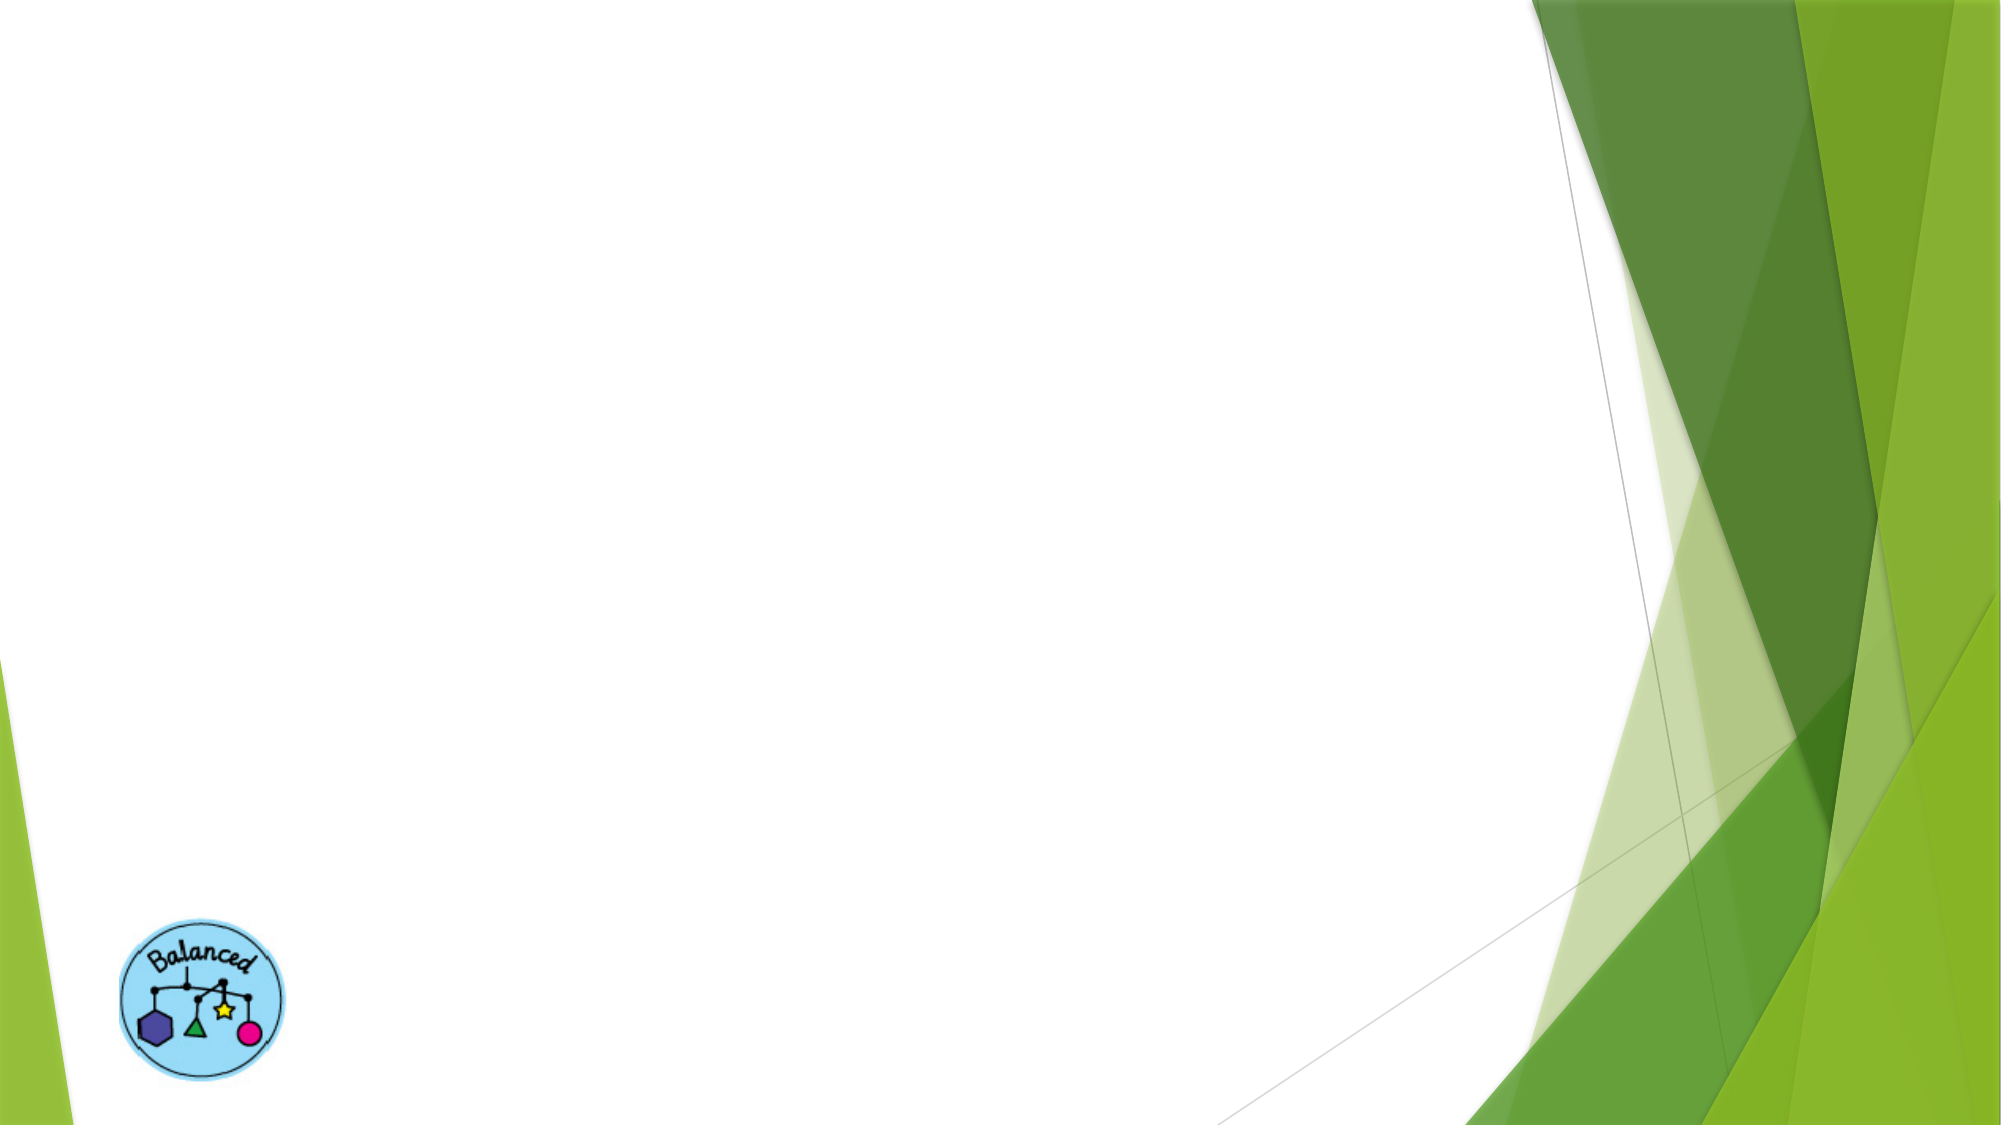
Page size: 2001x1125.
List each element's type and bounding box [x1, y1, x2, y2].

picture [119, 915, 288, 1089]
